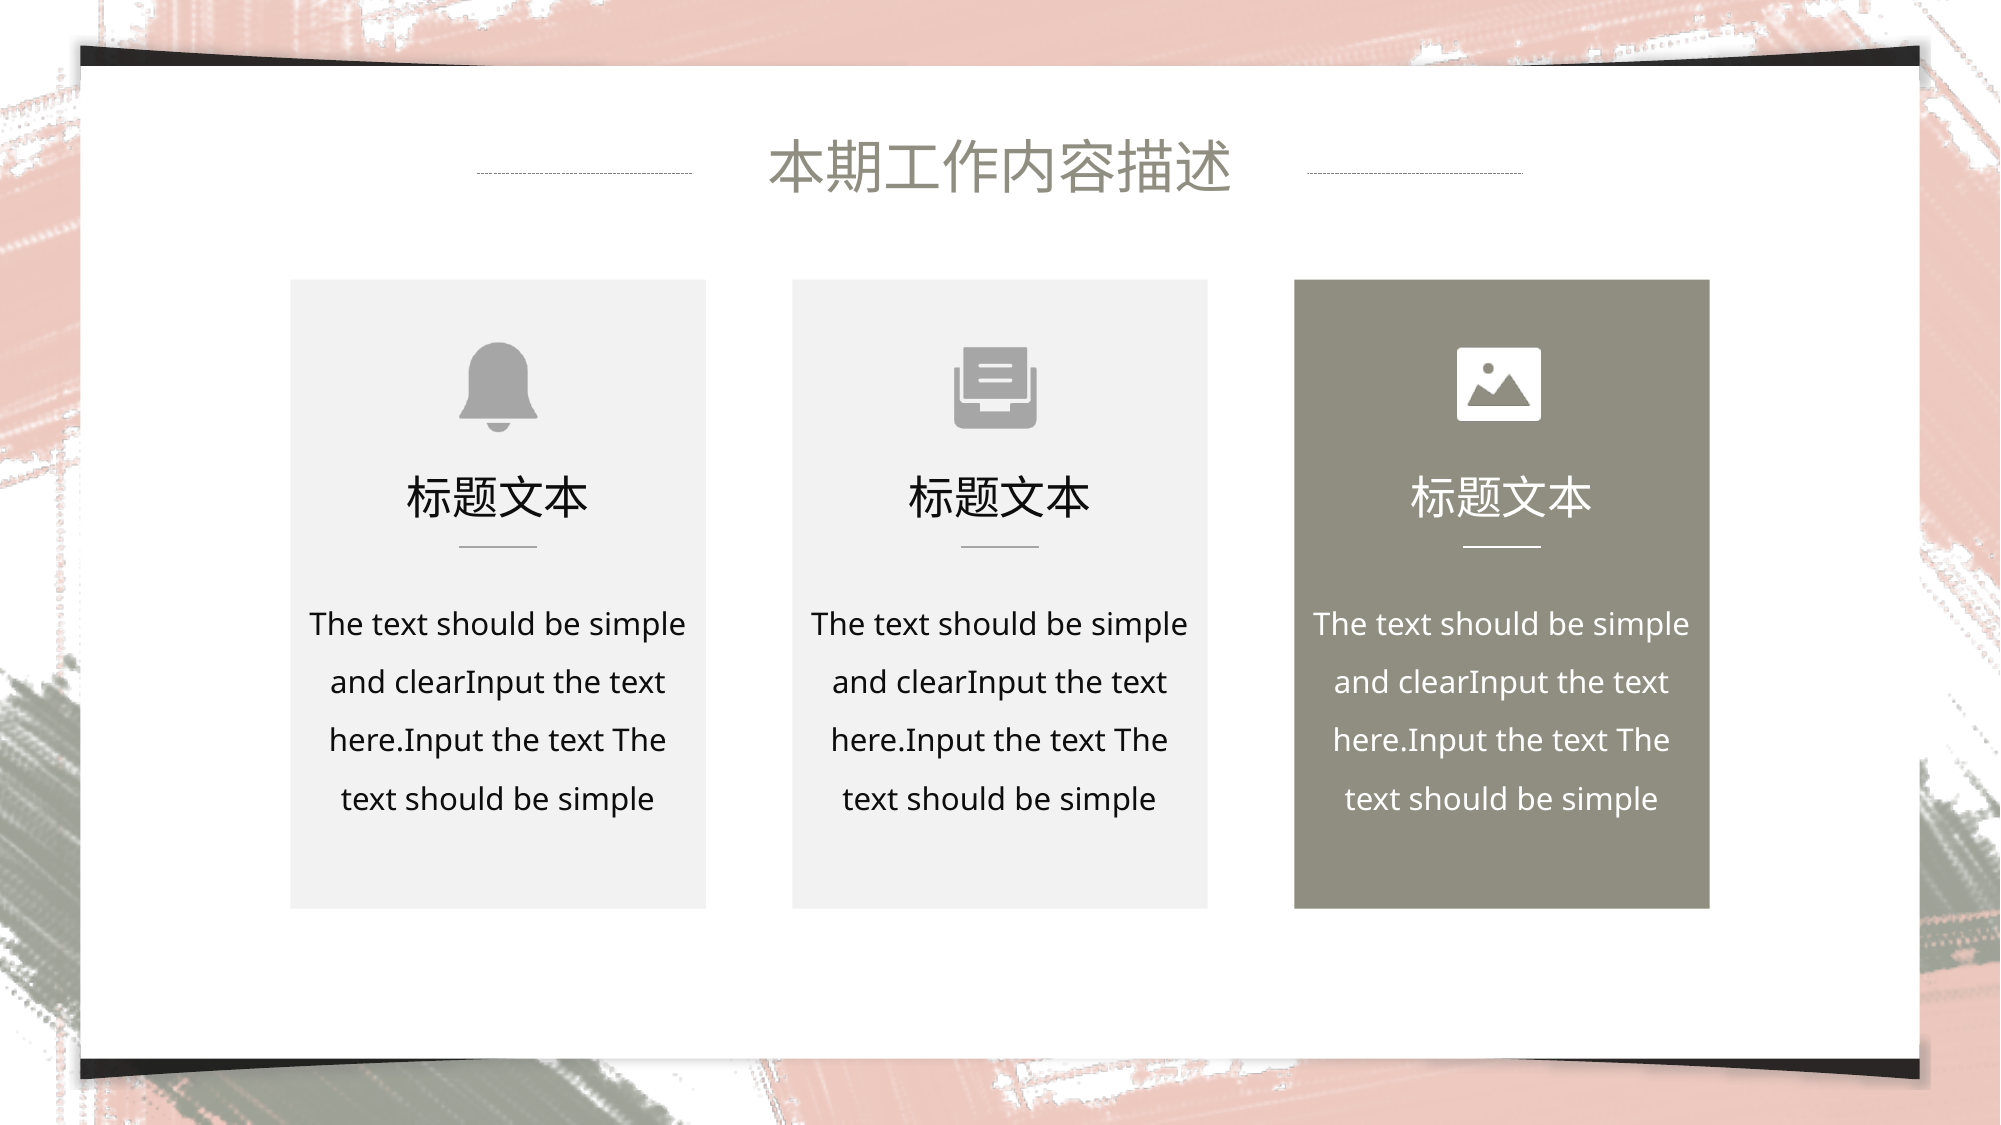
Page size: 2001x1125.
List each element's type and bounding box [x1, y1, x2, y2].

picture [0, 0, 2000, 1125]
text_box [80, 45, 1920, 1080]
